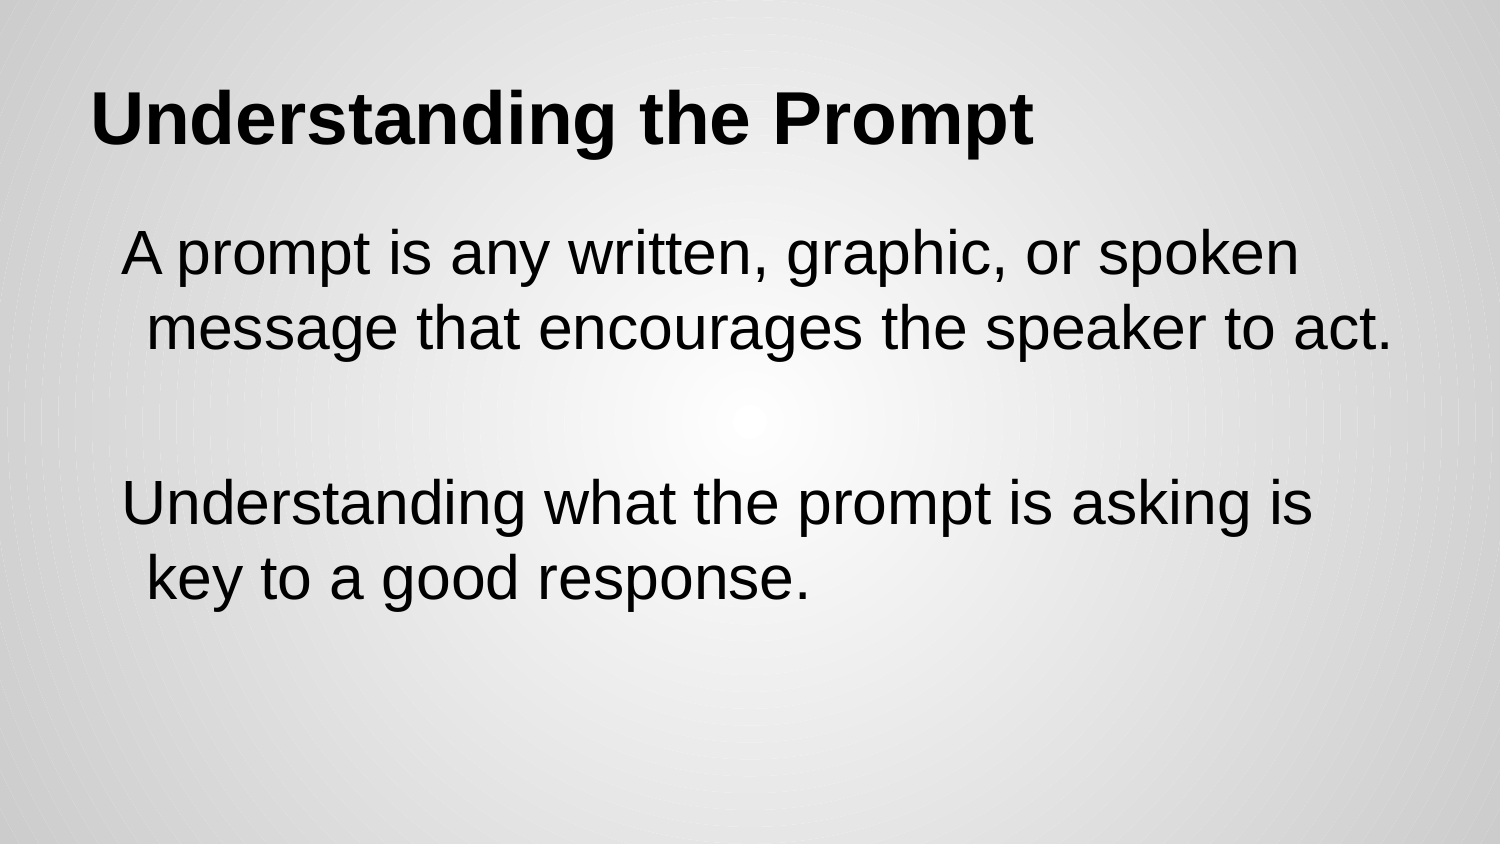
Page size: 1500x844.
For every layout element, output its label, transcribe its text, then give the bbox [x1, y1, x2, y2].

list A prompt is any written, graphic, or spoken message that encourages the speaker to act. Understanding what the prompt is asking is key to a good response. [74, 196, 1426, 809]
title Understanding the Prompt [74, 33, 1426, 175]
